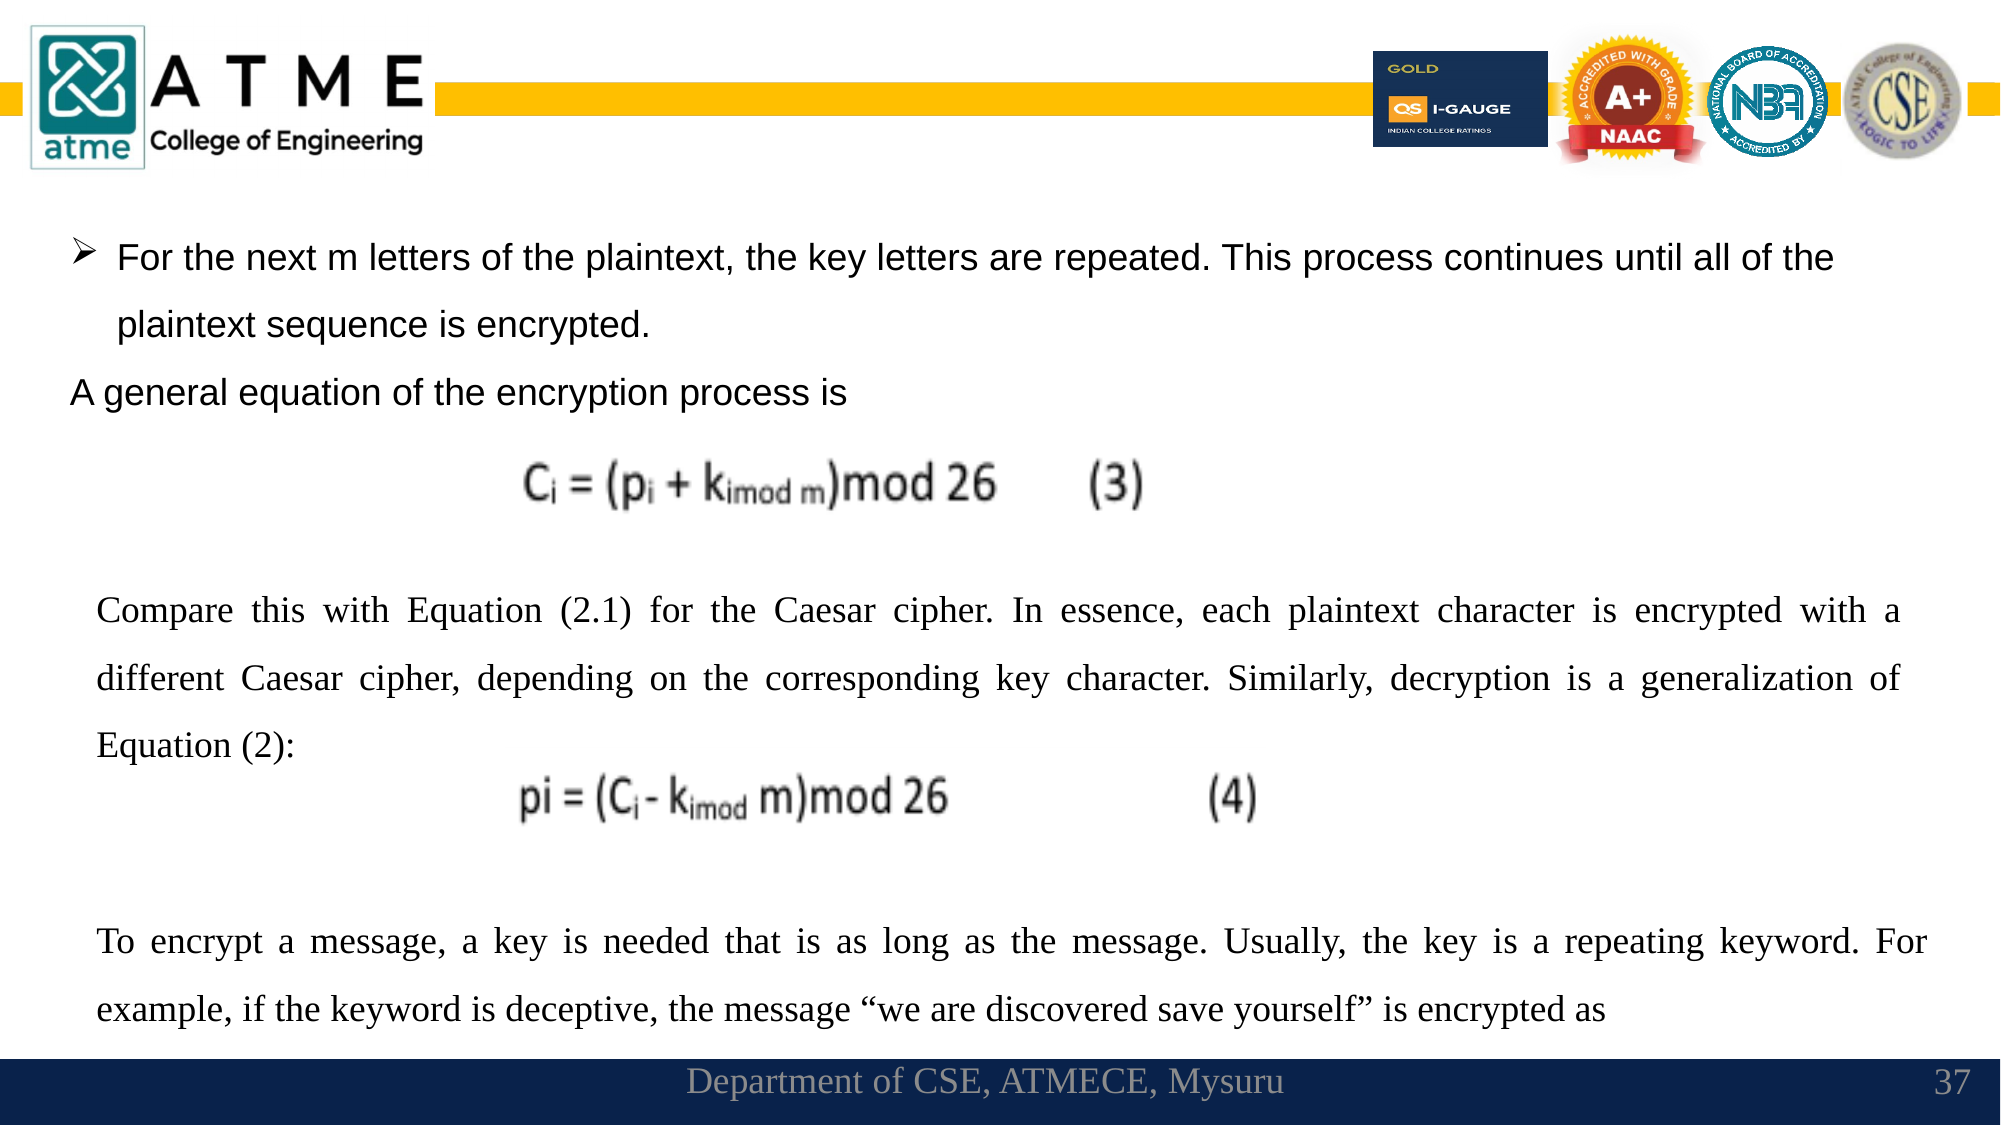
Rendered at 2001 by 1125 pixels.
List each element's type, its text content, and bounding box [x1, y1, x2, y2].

text_box To encrypt a message, a key is needed that is as long as the message. Usually, the key is a repeating keyword. For example, if the keyword is deceptive, the message “we are discovered save yourself” is encrypted as [81, 886, 1945, 1037]
footer Department of CSE, ATMECE, Mysuru [501, 1056, 1470, 1102]
picture [22, 15, 435, 178]
picture [1840, 26, 1968, 176]
text_box Compare this with Equation (2.1) for the Caesar cipher. In essence, each plaintext character is encrypted with a different Caesar cipher, depending on the corresponding key character. Similarly, decryption is a generalization of Equation (2): [81, 555, 1919, 773]
text_box For the next m letters of the plaintext, the key letters are repeated. This process continues until all of the plaintext sequence is encrypted. A general equation of the encryption process is [55, 203, 1919, 556]
picture [505, 430, 1182, 527]
slide_number 37 [1511, 1057, 1972, 1103]
picture [1373, 20, 1828, 180]
picture [0, 1059, 2001, 1125]
picture [505, 746, 1266, 843]
